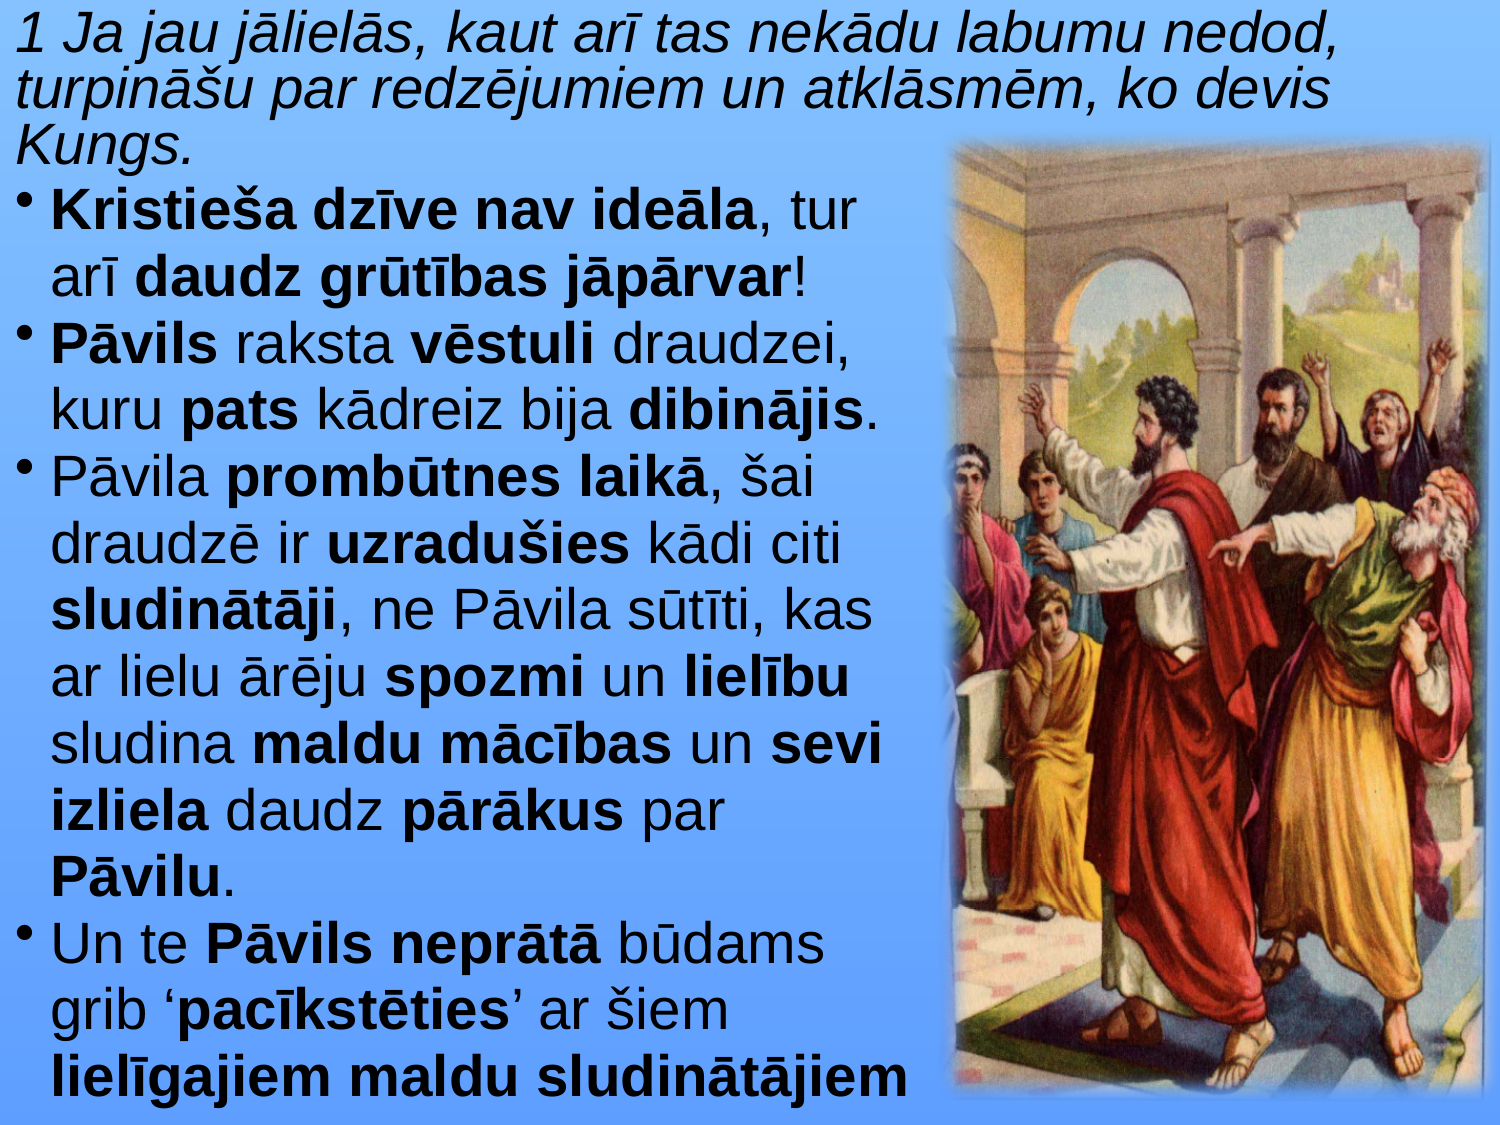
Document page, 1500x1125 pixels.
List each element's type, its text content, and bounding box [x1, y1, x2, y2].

text_box Kristieša dzīve nav ideāla, tur arī daudz grūtības jāpārvar! Pāvils raksta vēstuli draudzei, kuru pats kādreiz bija dibinājis. Pāvila prombūtnes laikā, šai draudzē ir uzradušies kādi citi sludinātāji, ne Pāvila sūtīti, kas ar lielu ārēju spozmi un lielību sludina maldu mācības un sevi izliela daudz pārākus par Pāvilu. Un te Pāvils neprātā būdams grib ‘pacīkstēties’ ar šiem lielīgajiem maldu sludinātājiem ... [0, 167, 938, 1125]
picture [937, 128, 1500, 1104]
list 1 Ja jau jālielās, kaut arī tas nekādu labumu nedod, turpināšu par redzējumiem un atklāsmēm, ko devis Kungs. [0, 0, 1500, 167]
